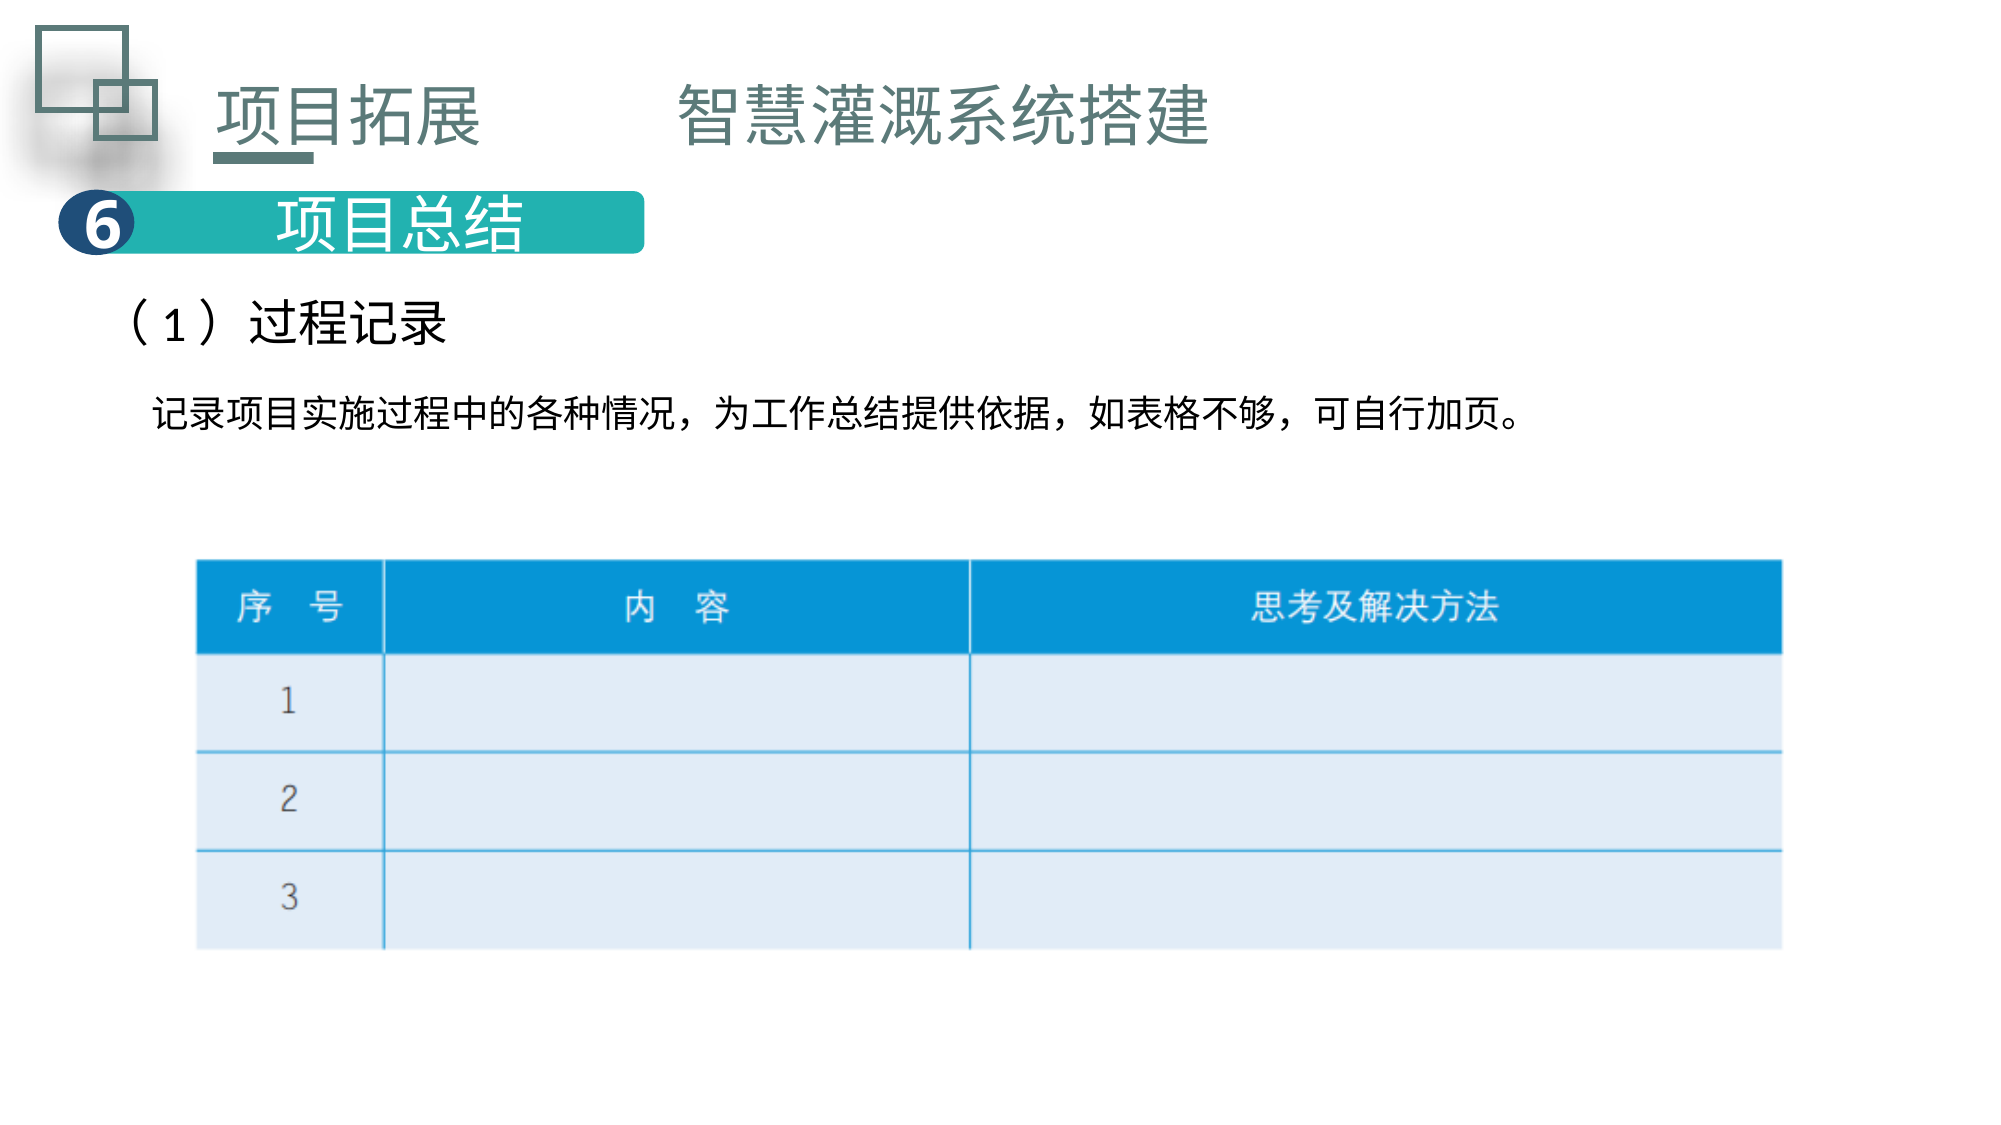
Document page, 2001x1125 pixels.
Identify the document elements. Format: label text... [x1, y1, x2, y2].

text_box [58, 189, 645, 256]
text_box [95, 81, 156, 139]
picture [155, 532, 1819, 982]
text_box （1）过程记录 [84, 283, 1497, 359]
text_box [37, 27, 127, 111]
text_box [173, 66, 1496, 164]
text_box 记录项目实施过程中的各种情况，为工作总结提供依据，如表格不够，可自行加页。 [136, 382, 1651, 443]
